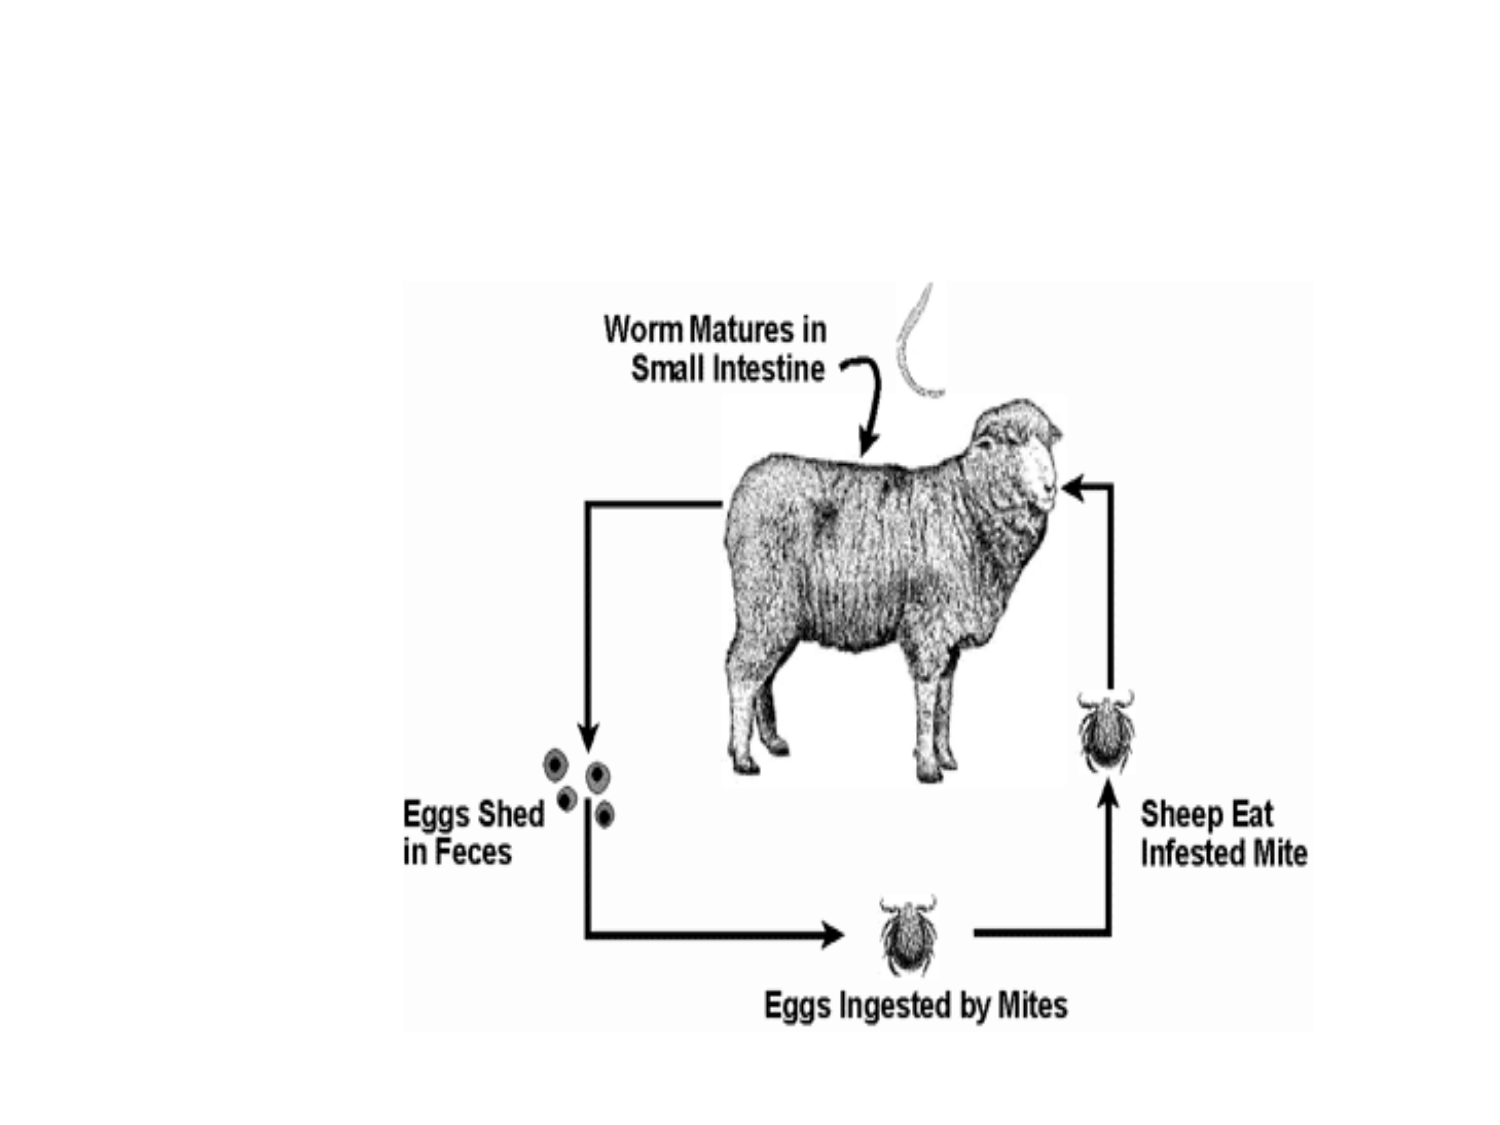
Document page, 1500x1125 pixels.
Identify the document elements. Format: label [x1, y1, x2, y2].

list [403, 280, 1315, 1032]
